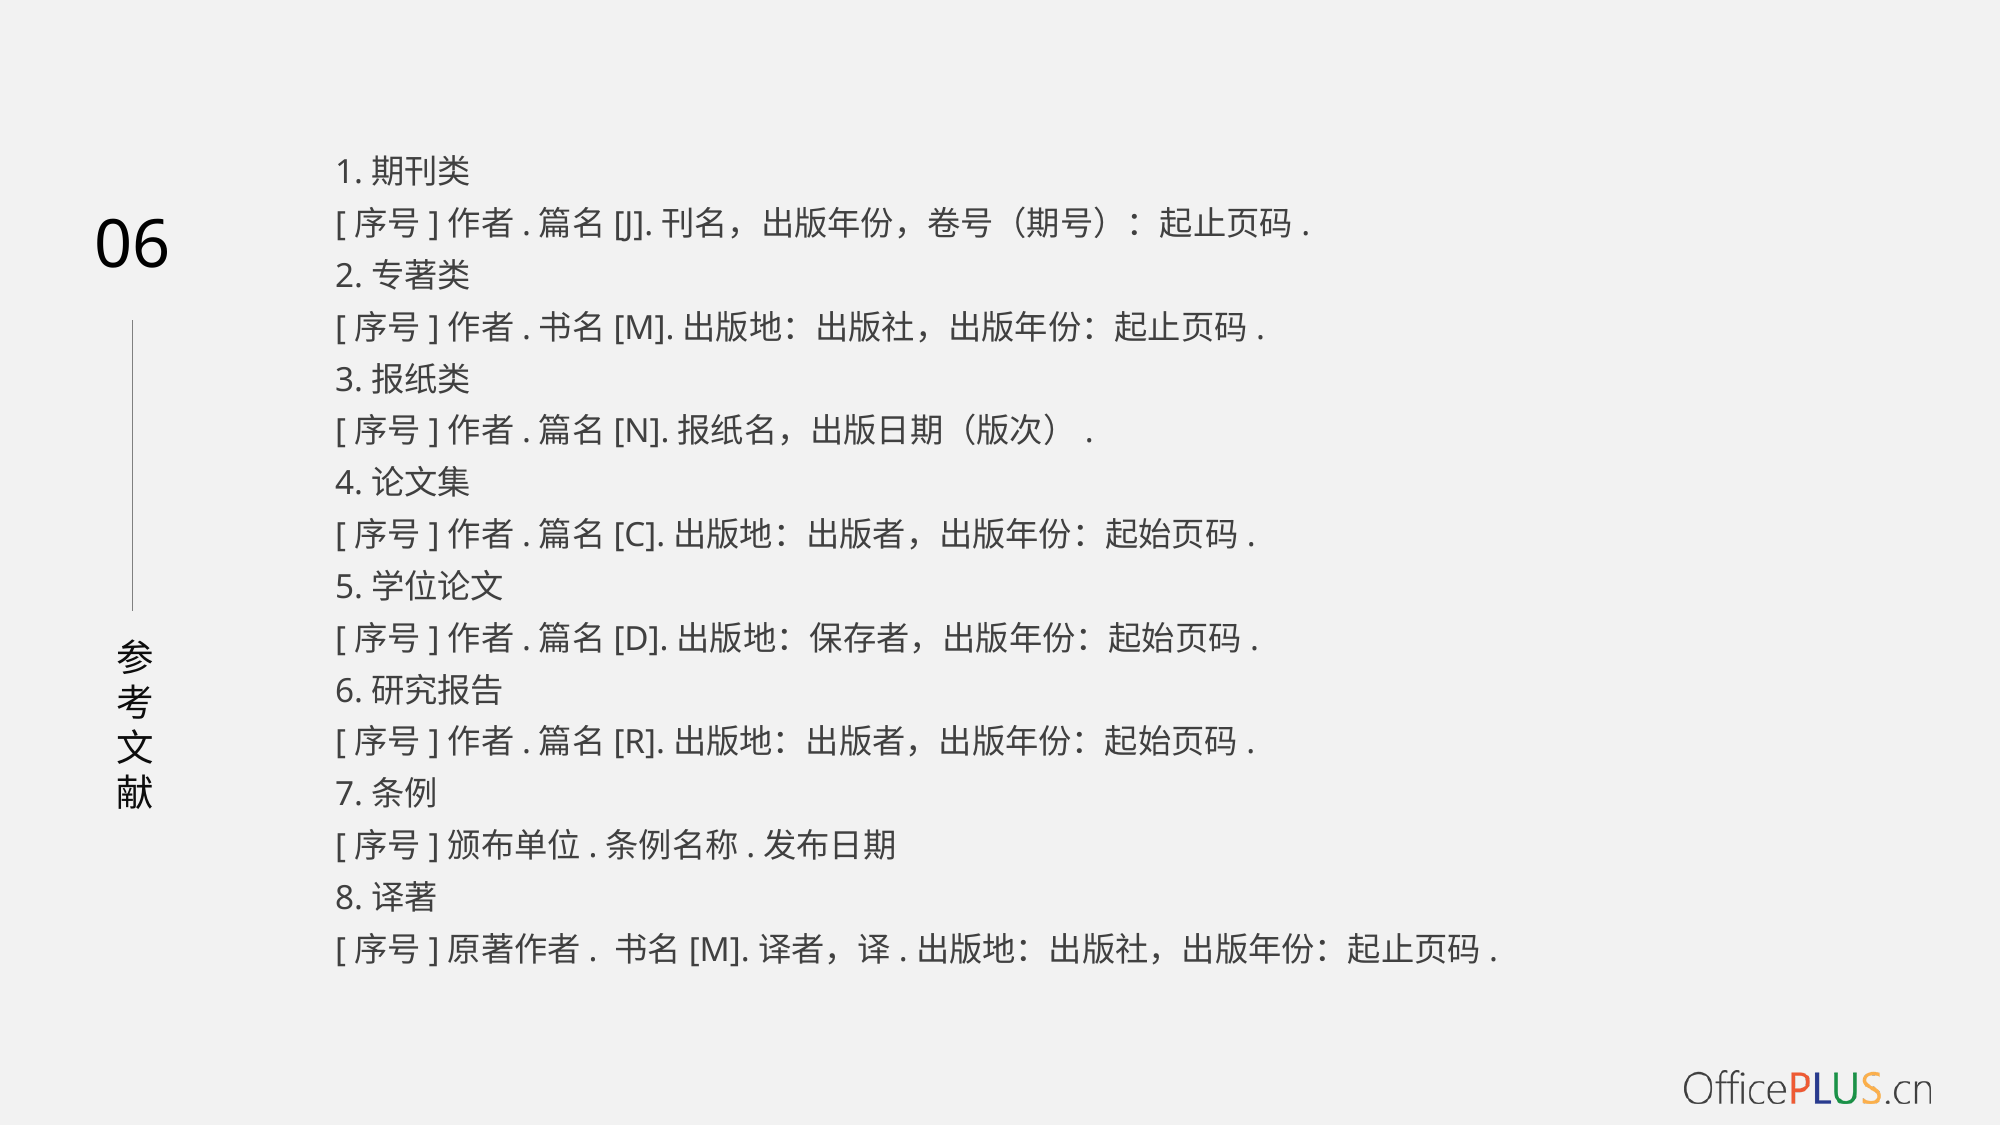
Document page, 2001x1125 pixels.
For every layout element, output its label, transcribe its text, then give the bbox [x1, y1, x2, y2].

text_box 参考文献 [101, 626, 164, 822]
picture [1684, 1070, 1931, 1104]
text_box 06 [79, 193, 186, 289]
text_box 1.期刊类 [序号]作者.篇名[J].刊名，出版年份，卷号（期号）：起止页码. 2.专著类 [序号]作者.书名[M].出版地：出版社，出版年份：起止页码. 3.报纸类 [序号]作者.篇名[N].报纸名，出版日期（版次）. 4.论文集 [序号]作者.篇名[C].出版地：出版者，出版年份：起始页码. 5.学位论文 [序号]作者.篇名[D].出版地：保存者，出版年份：起始页码. 6.研究报告 [序号]作者.篇名[R].出版地：出版者，出版年份：起始页码. 7.条例 [序号]颁布单位.条例名称.发布日期 8.译著 [序号]原著作者. 书名[M].译者，译.出版地：出版社，出版年份：起止页码. [320, 130, 1945, 976]
